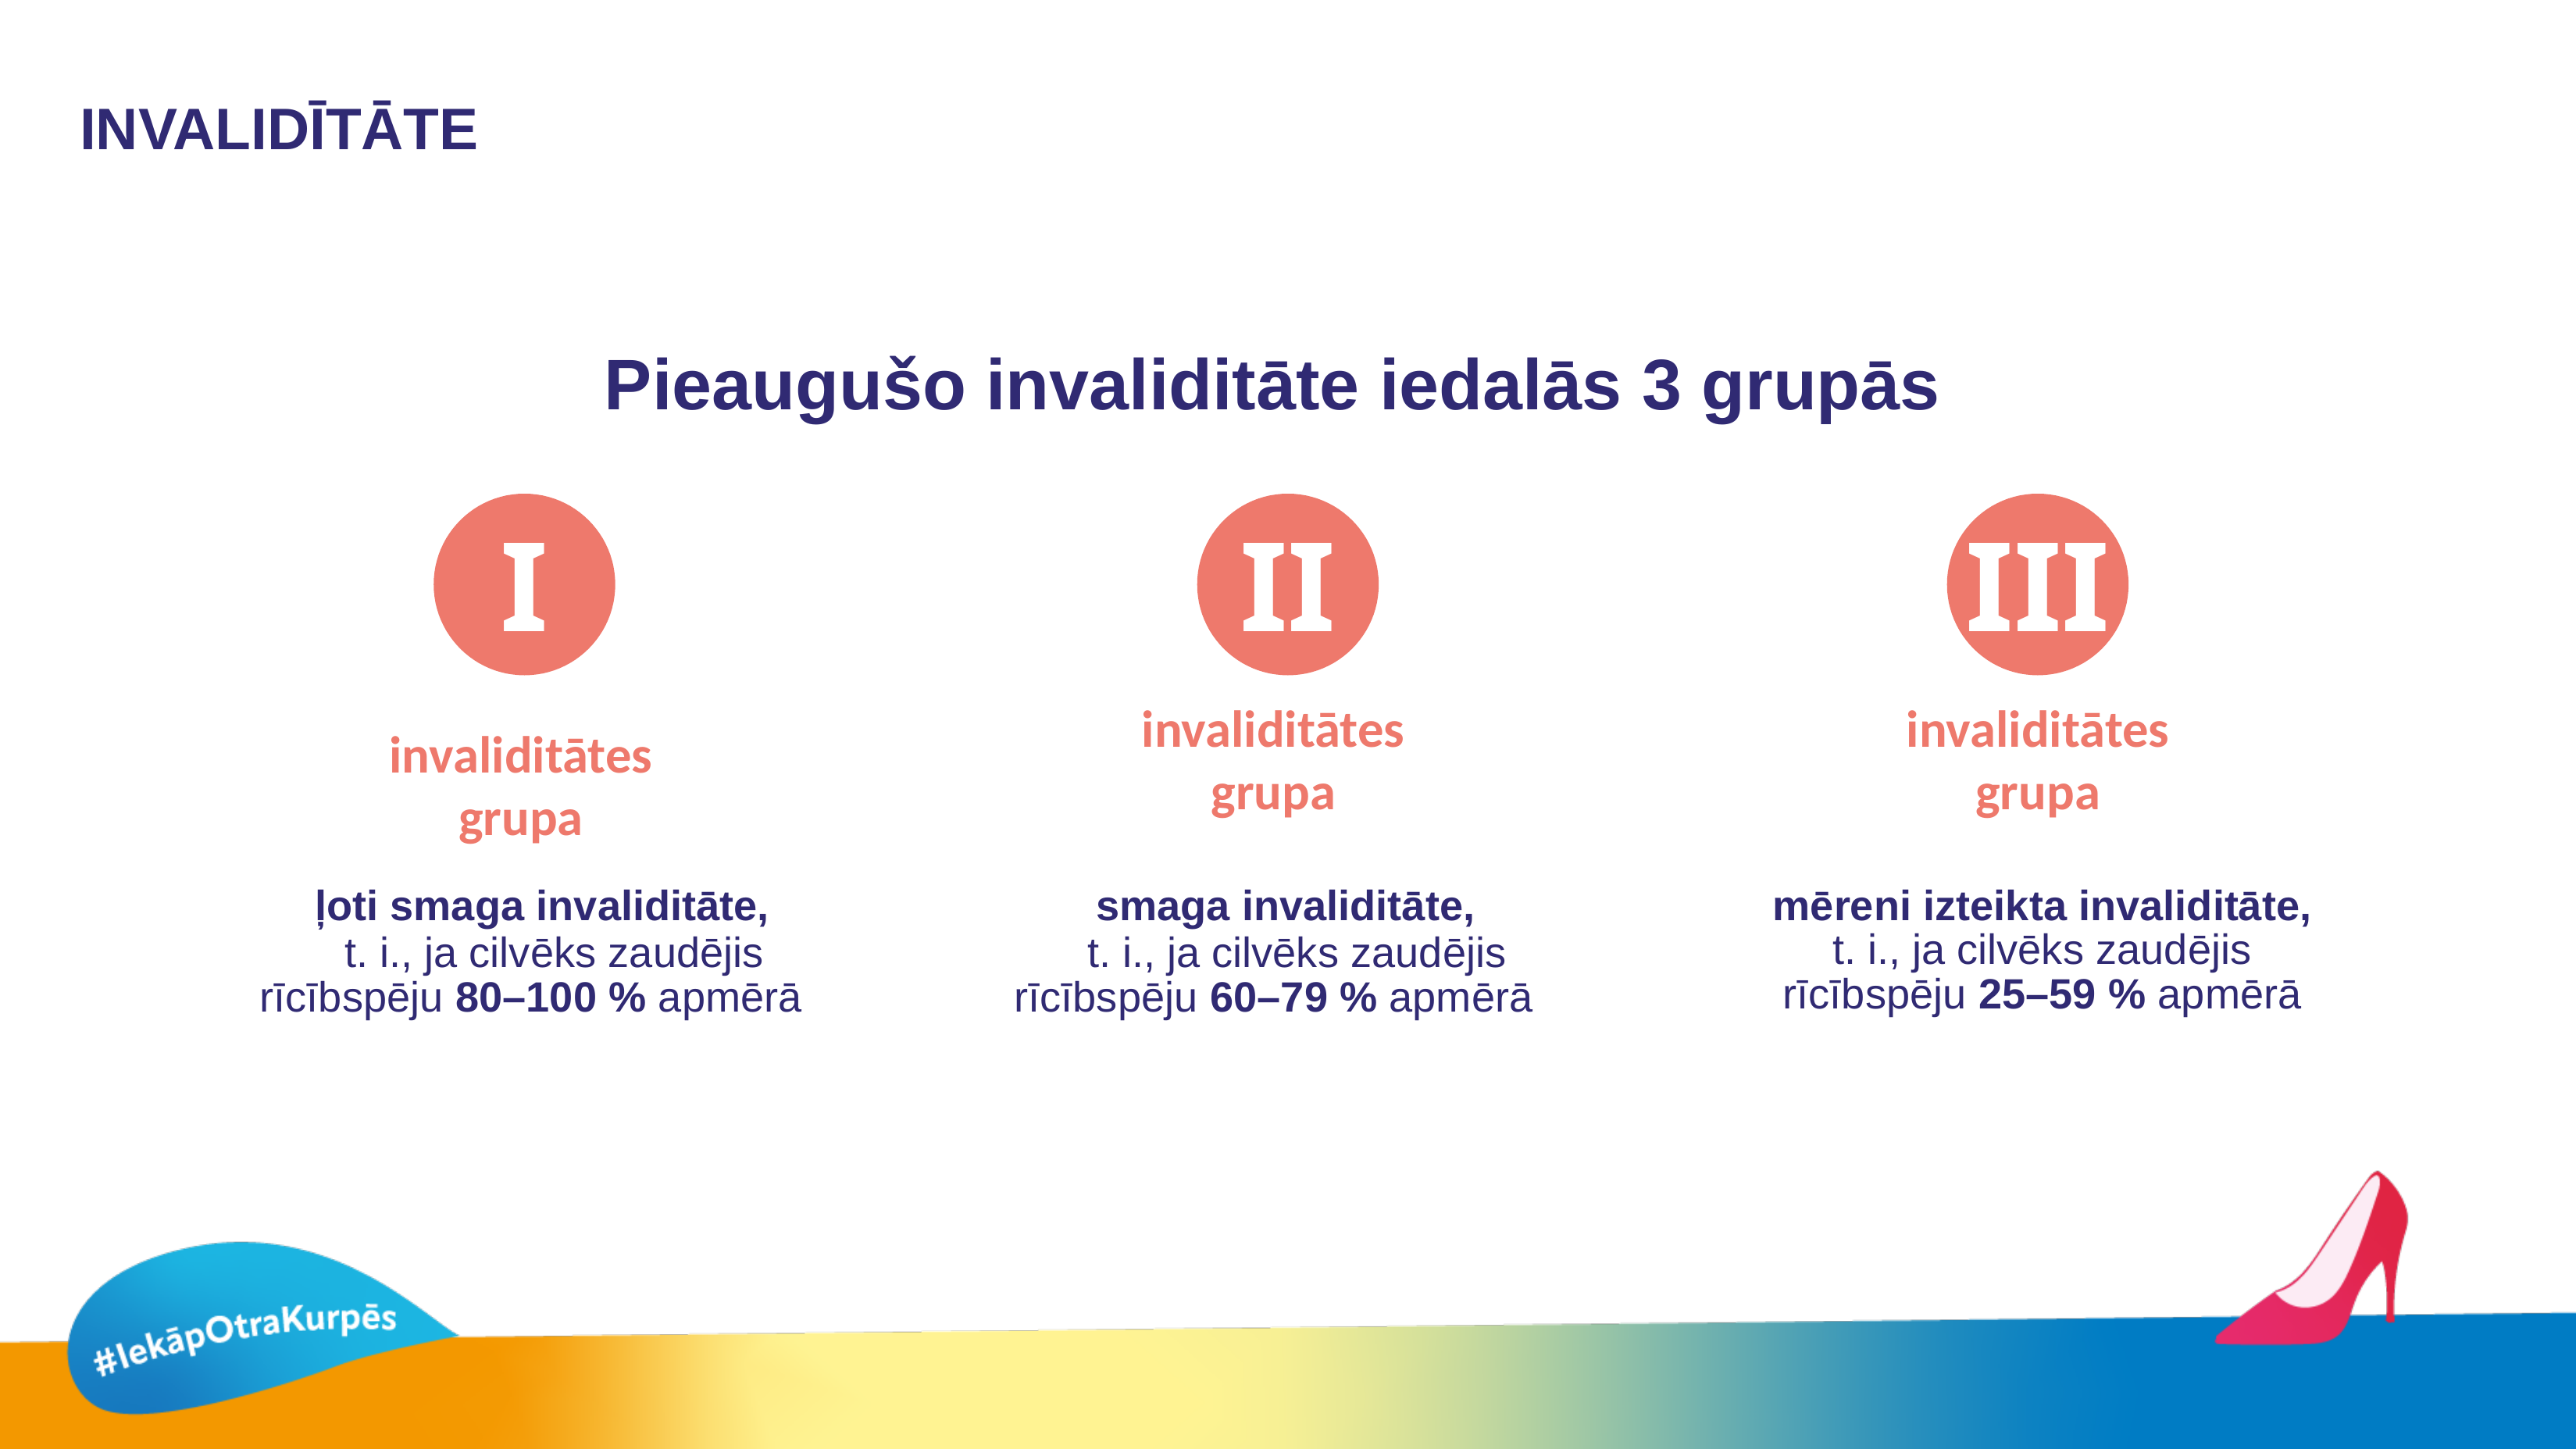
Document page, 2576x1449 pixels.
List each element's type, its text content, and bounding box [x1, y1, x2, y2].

text_box ļoti smaga invaliditāte, t. i., ja cilvēks zaudējis rīcībspēju 80–100 % apmērā [259, 881, 808, 1022]
text_box invaliditātes grupa [1811, 689, 2264, 827]
text_box [1989, 494, 2087, 508]
title INVALIDĪTĀTE [77, 97, 947, 244]
text_box III [1736, 508, 2339, 658]
picture [0, 1144, 2576, 1449]
text_box [1239, 494, 1337, 508]
text_box invaliditātes grupa [294, 714, 747, 827]
text_box smaga invaliditāte, t. i., ja cilvēks zaudējis rīcībspēju 60–79 % apmērā [1014, 881, 1562, 1022]
text_box II [1014, 508, 1562, 658]
text_box [1985, 658, 2091, 676]
text_box [476, 494, 573, 508]
text_box Pieaugušo invaliditāte iedalās 3 grupās [451, 355, 2095, 426]
text_box [472, 658, 577, 676]
text_box [1234, 658, 1342, 676]
text_box I [238, 508, 811, 658]
text_box invaliditātes grupa [1047, 689, 1500, 827]
text_box mēreni izteikta invaliditāte, t. i., ja cilvēks zaudējis rīcībspēju 25–59 % apmērā [1768, 881, 2317, 1022]
